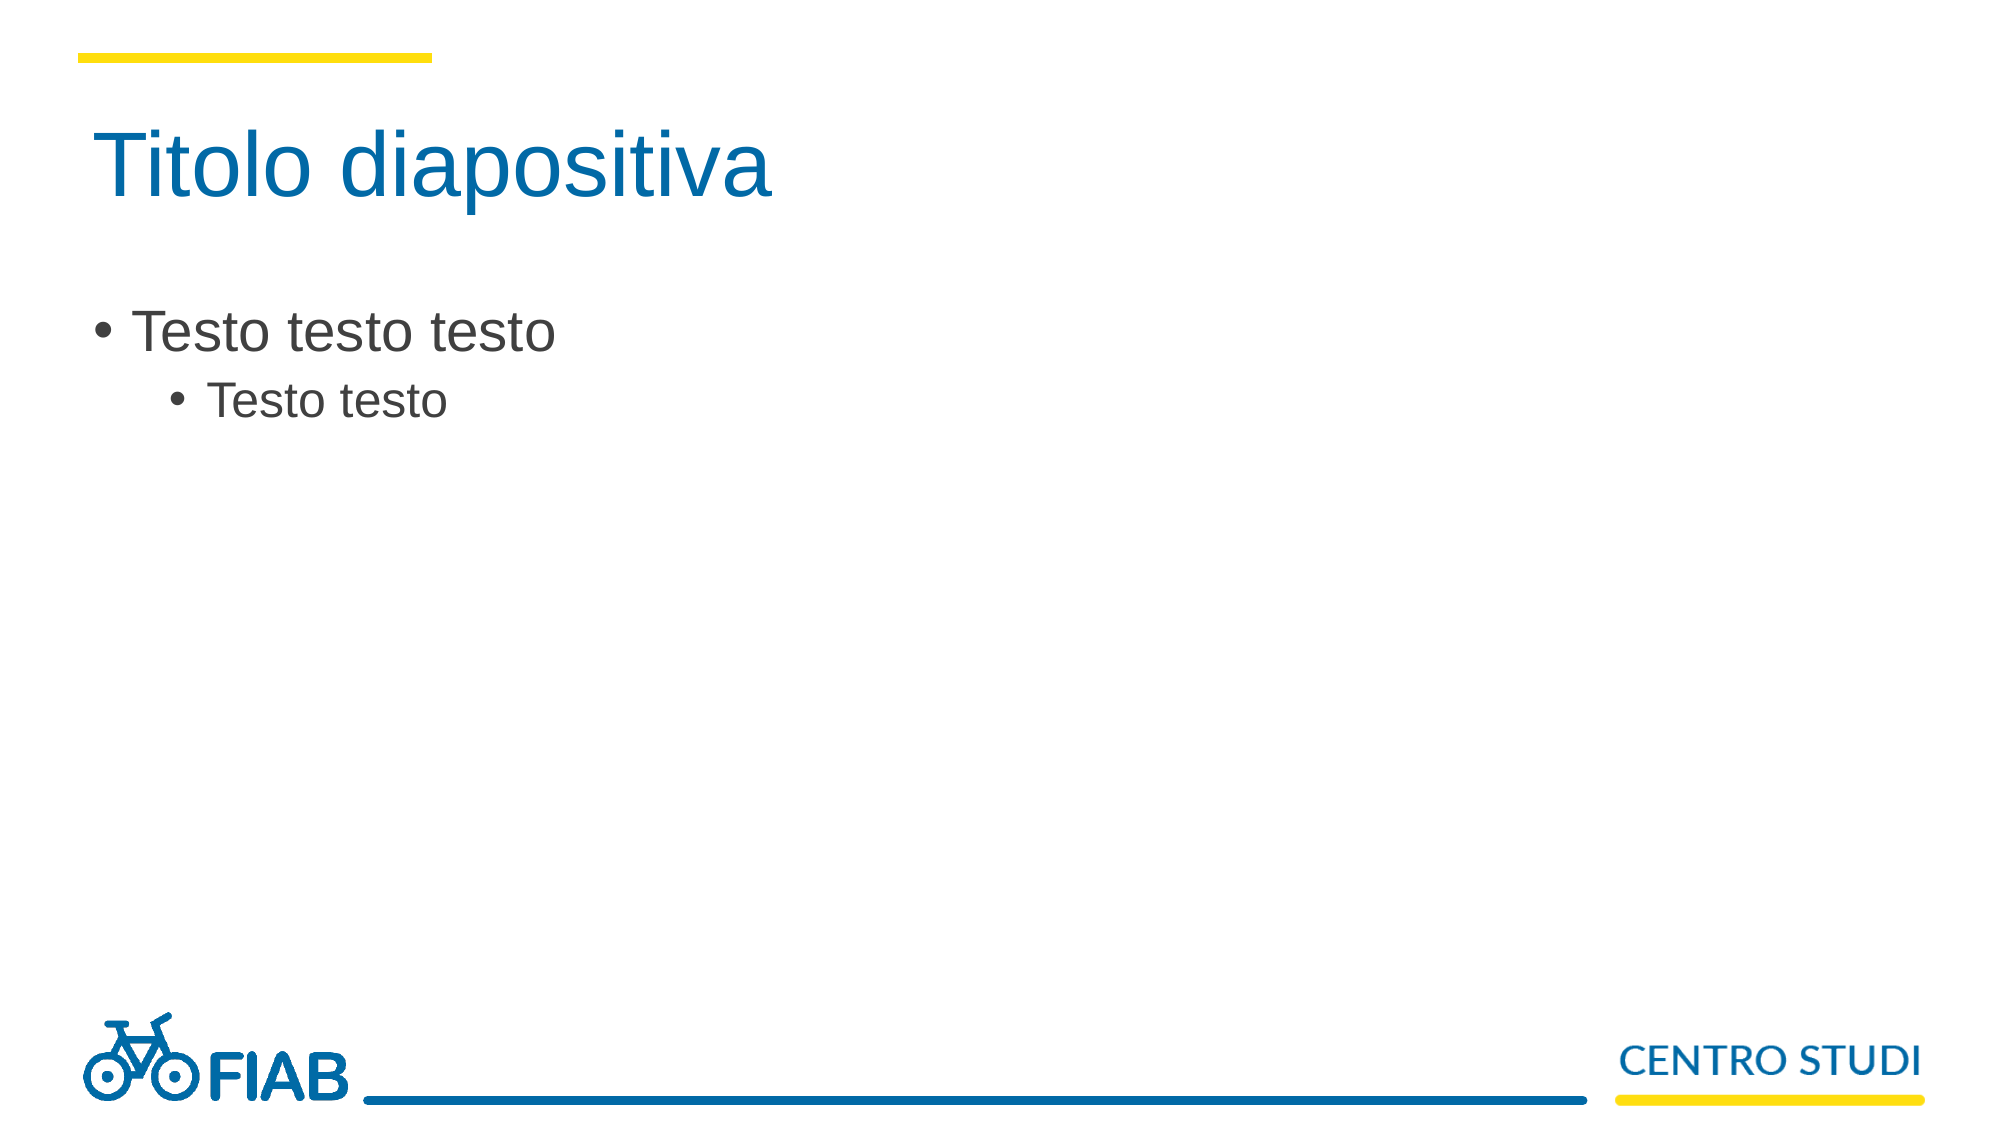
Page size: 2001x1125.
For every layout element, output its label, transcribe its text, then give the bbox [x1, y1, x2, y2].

picture [83, 1012, 348, 1101]
title Titolo diapositiva [77, 57, 1909, 276]
list Testo testo testo Testo testo [79, 293, 1910, 1008]
picture [1598, 1029, 1949, 1125]
